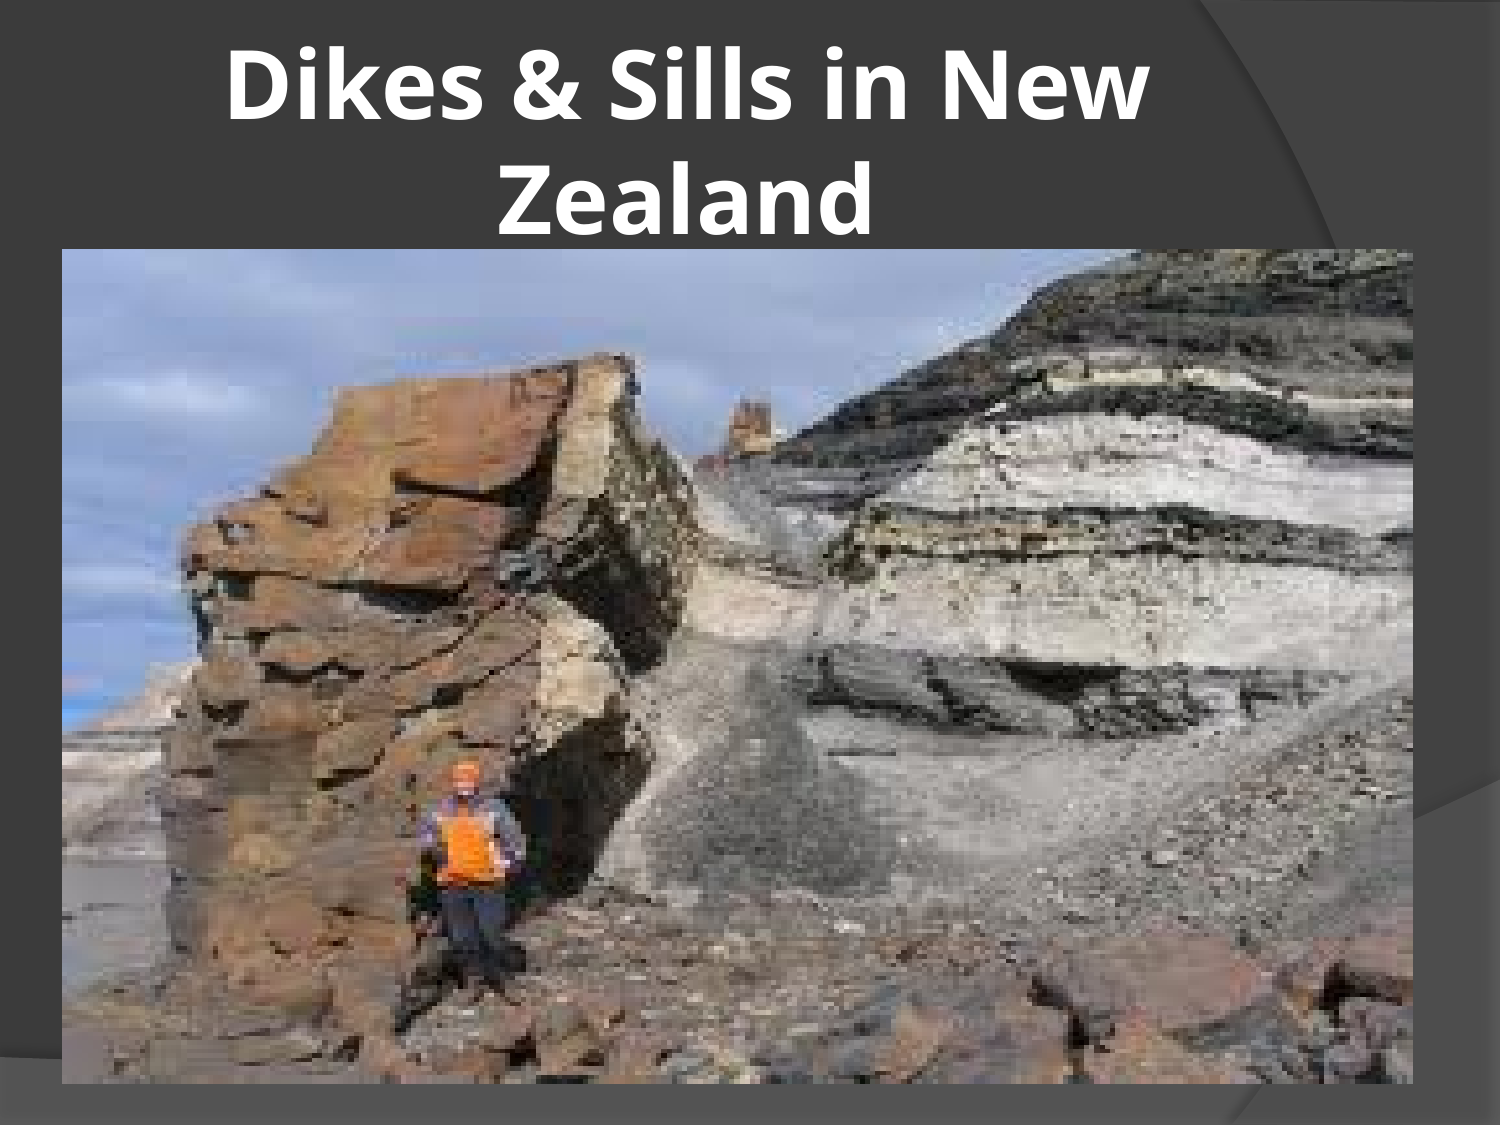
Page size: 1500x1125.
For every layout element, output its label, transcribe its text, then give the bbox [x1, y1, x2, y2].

title Dikes & Sills in New Zealand [75, 45, 1300, 233]
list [62, 249, 1413, 1084]
